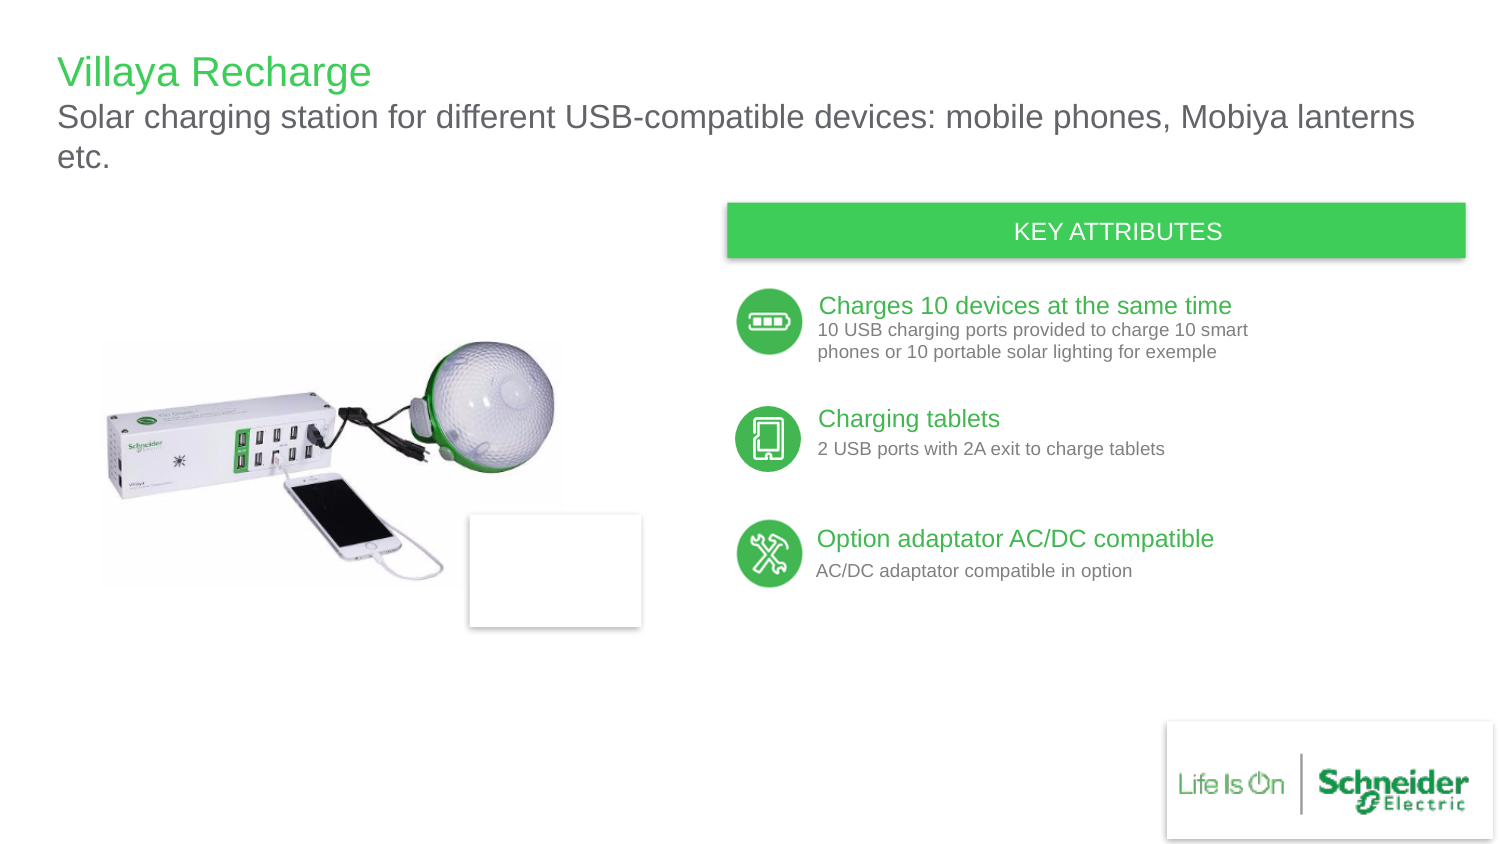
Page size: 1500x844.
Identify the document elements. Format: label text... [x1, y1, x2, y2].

picture [1165, 740, 1483, 829]
text_box Charging tablets [826, 395, 1016, 429]
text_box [86, 340, 642, 628]
text_box KEY ATTRIBUTES [771, 207, 1466, 253]
text_box Charges 10 devices at the same time [826, 282, 1256, 310]
text_box [727, 202, 1466, 259]
text_box 2 USB ports with 2A exit to charge tablets [826, 429, 1286, 467]
text_box Option adaptator AC/DC compatible [826, 515, 1231, 551]
title Villaya Recharge Solar charging station for different USB-compatible devices: mobile phones, Mobiya lanterns etc. [42, 37, 1459, 283]
picture [734, 263, 822, 603]
text_box 10 USB charging ports provided to charge 10 smart phones or 10 portable solar lighting for exemple [826, 310, 1286, 370]
text_box [1166, 721, 1494, 840]
text_box AC/DC adaptator compatible in option [826, 551, 1284, 589]
